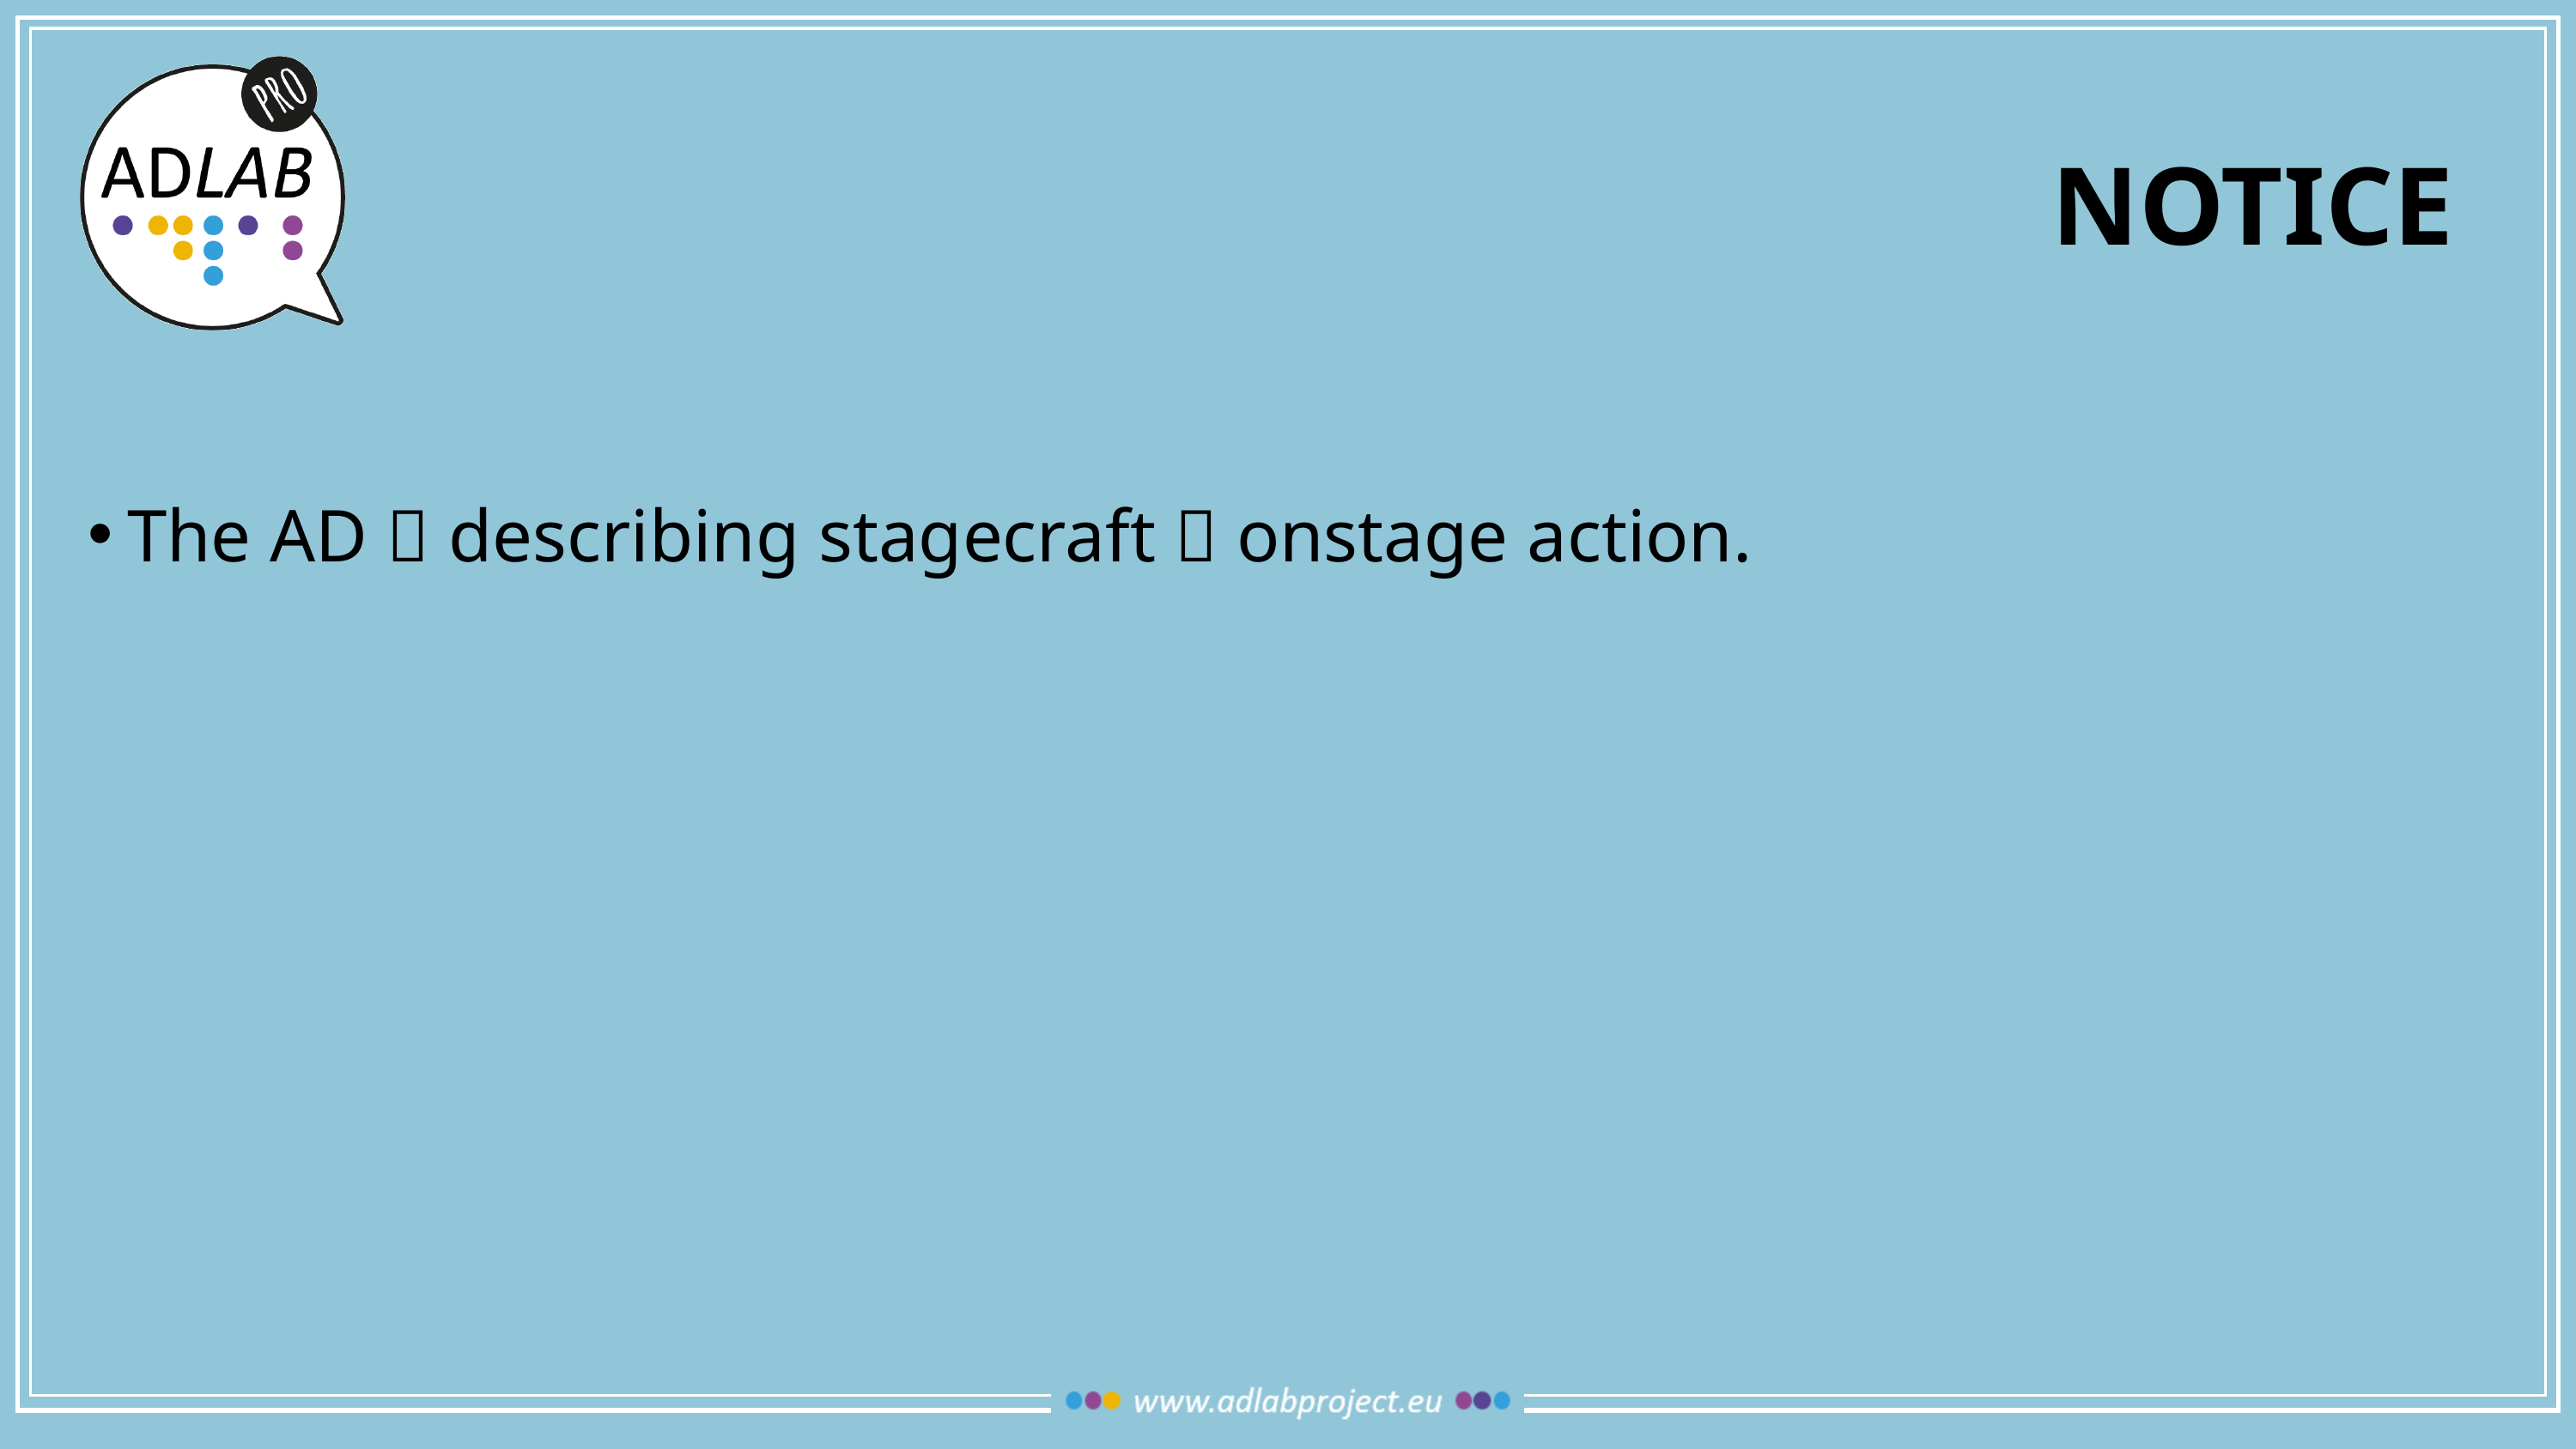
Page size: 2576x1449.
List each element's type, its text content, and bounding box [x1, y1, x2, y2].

picture [72, 49, 353, 330]
title notice [384, 70, 2467, 351]
picture [1051, 1378, 1524, 1429]
list The AD  describing stagecraft  onstage action. [75, 440, 2501, 1122]
